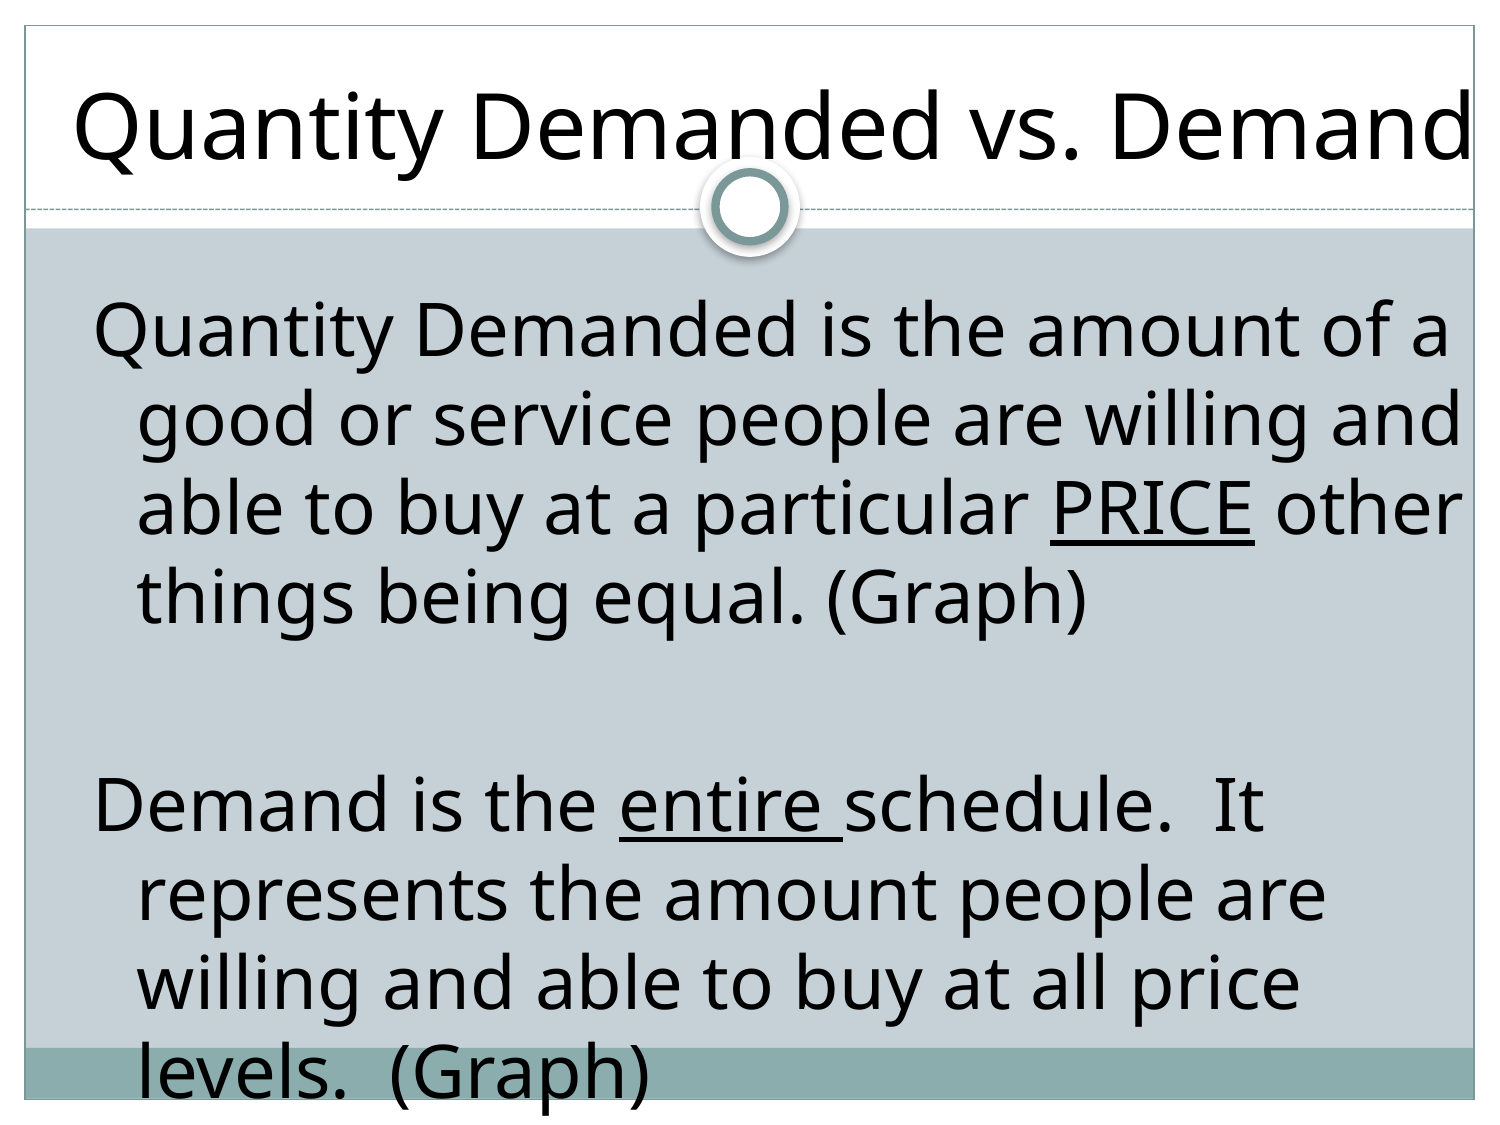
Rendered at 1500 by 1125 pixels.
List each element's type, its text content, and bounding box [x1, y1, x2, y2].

title Quantity Demanded vs. Demand [50, 0, 1500, 185]
list Quantity Demanded is the amount of a good or service people are willing and able to buy at a particular PRICE other things being equal. (Graph) Demand is the entire schedule. It represents the amount people are willing and able to buy at all price levels. (Graph) [77, 275, 1500, 1125]
